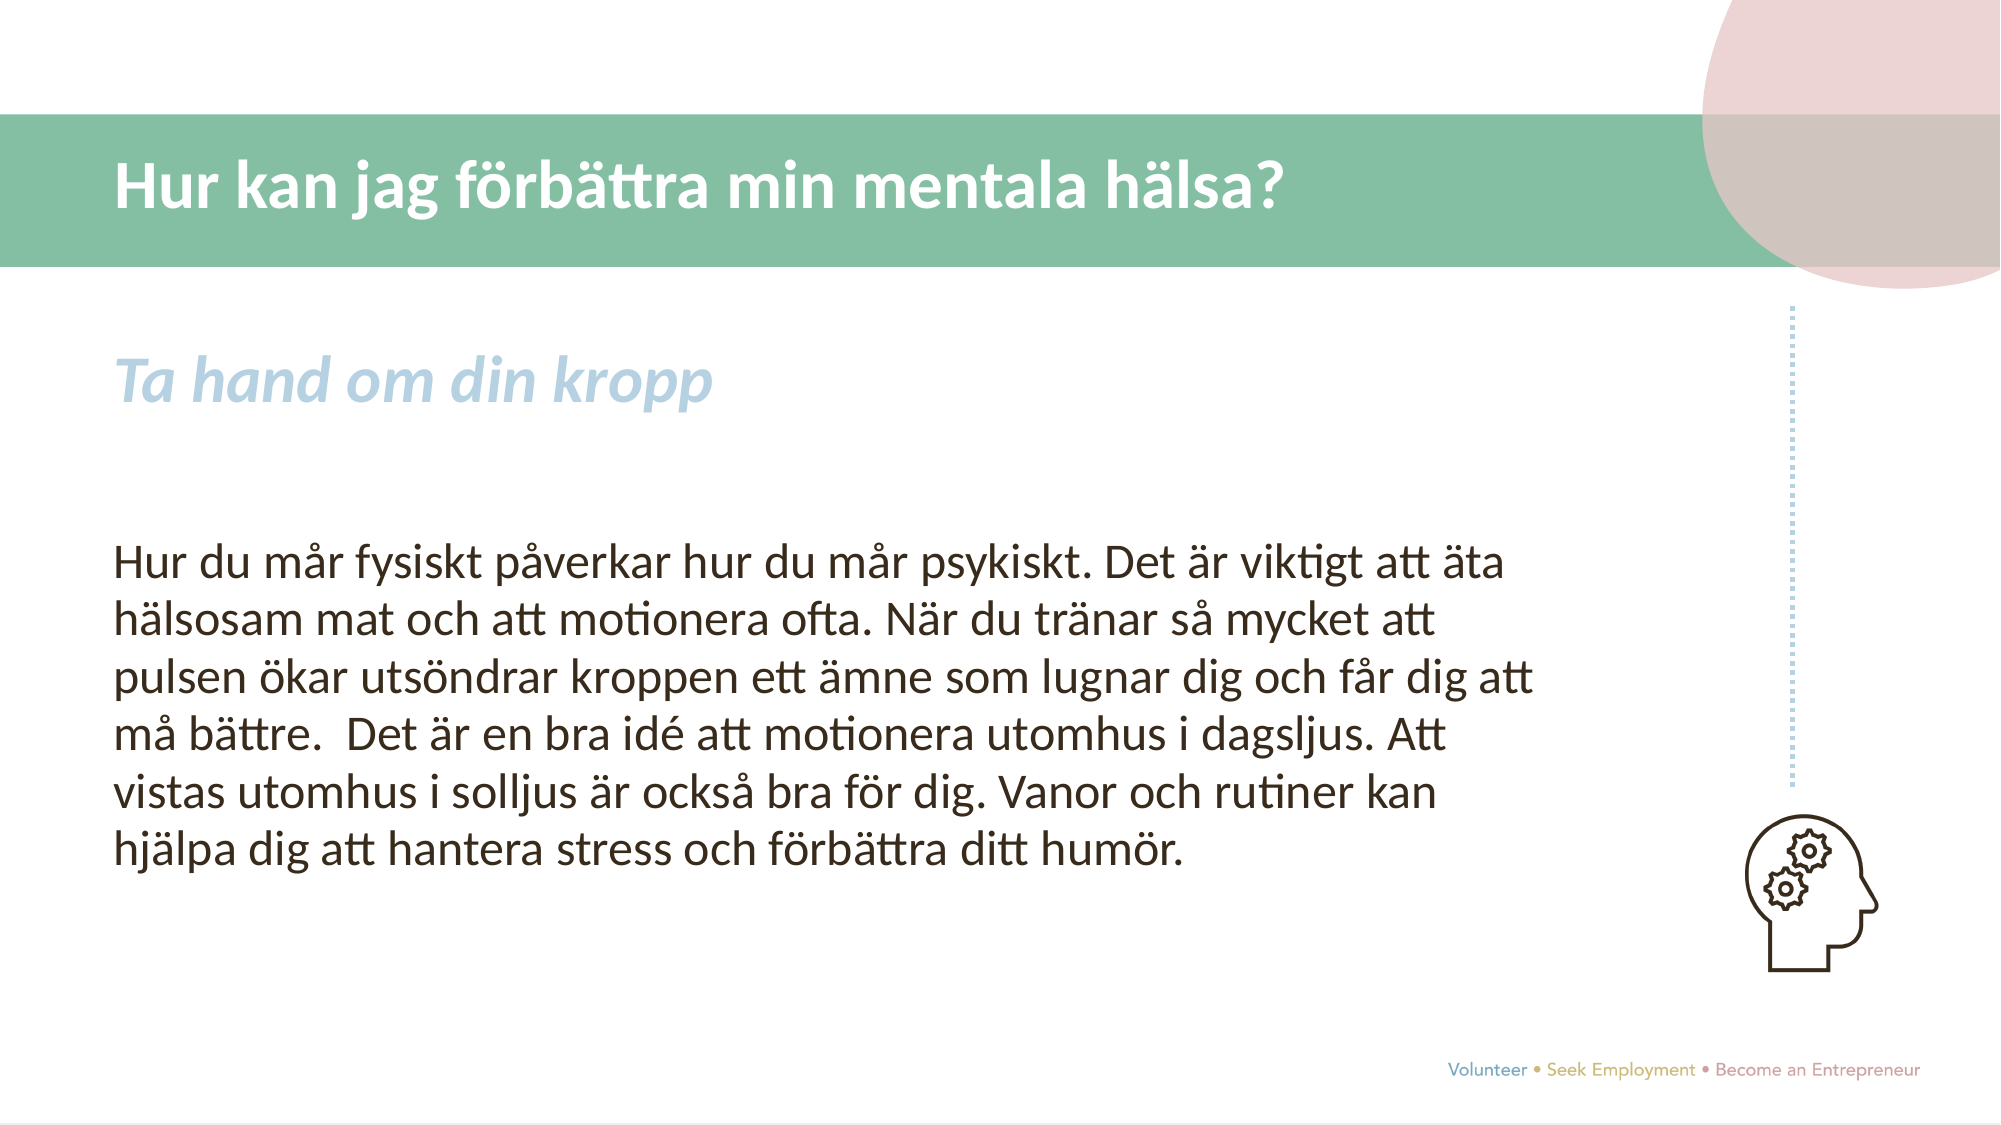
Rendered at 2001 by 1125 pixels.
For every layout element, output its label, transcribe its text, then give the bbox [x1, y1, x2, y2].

text_box [1702, 0, 2000, 289]
text_box [0, 113, 1797, 268]
text_box Hur kan jag förbättra min mentala hälsa? [99, 147, 1312, 290]
picture [1418, 1046, 1971, 1103]
picture [1717, 803, 1906, 992]
text_box Ta hand om din kropp Hur du mår fysiskt påverkar hur du mår psykiskt. Det är viktigt att äta hälsosam mat och att motionera ofta. När du tränar så mycket att pulsen ökar utsöndrar kroppen ett ämne som lugnar dig och får dig att må bättre. Det är en bra idé att motionera utomhus i dagsljus. Att vistas utomhus i solljus är också bra för dig. Vanor och rutiner kan hjälpa dig att hantera stress och förbättra ditt humör. [98, 350, 1581, 975]
